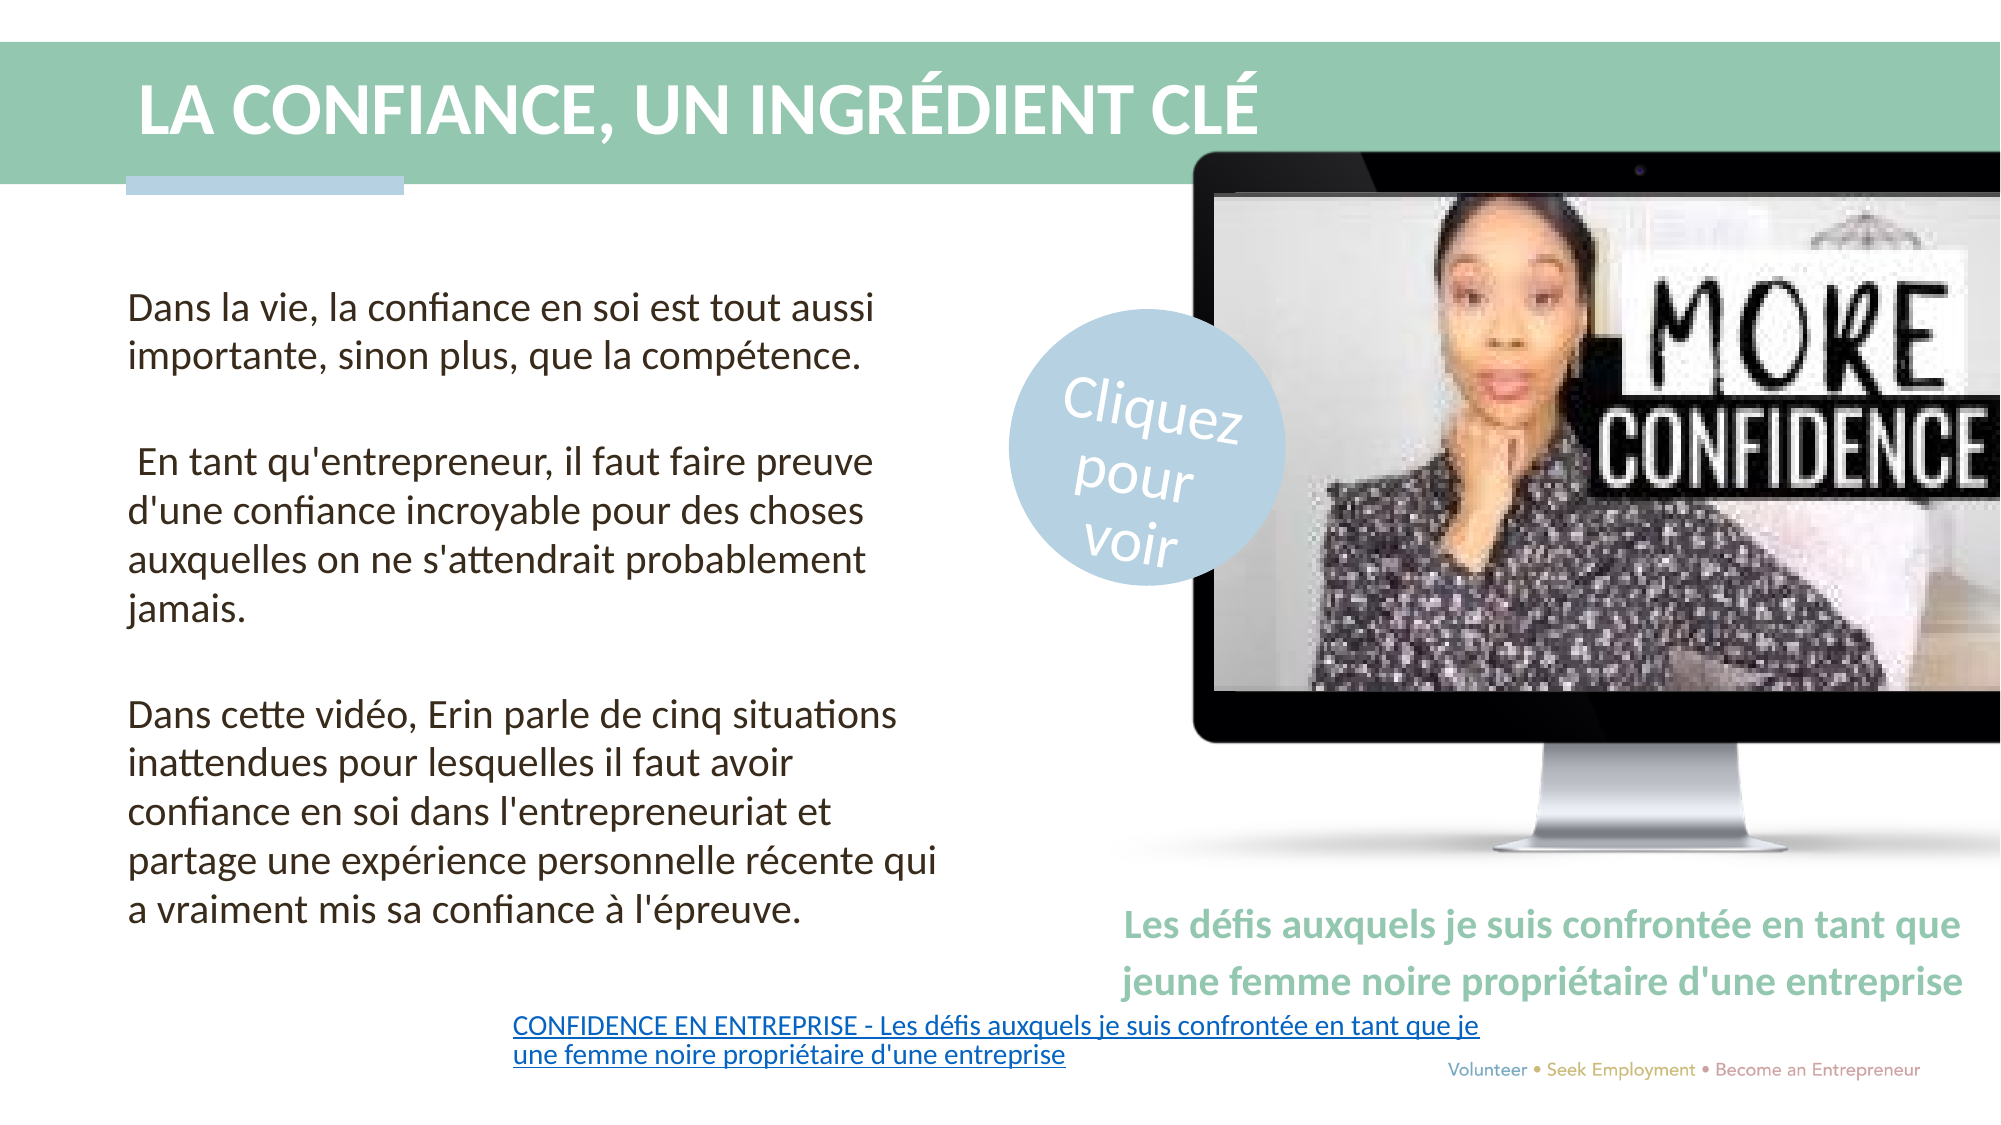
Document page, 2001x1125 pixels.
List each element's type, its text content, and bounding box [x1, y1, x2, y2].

text_box Les défis auxquels je suis confrontée en tant que jeune femme noire propriétaire d'une entreprise [1086, 918, 2000, 1068]
list Dans la vie, la confiance en soi est tout aussi importante, sinon plus, que la compétence. En tant qu'entrepreneur, il faut faire preuve d'une confiance incroyable pour des choses auxquelles on ne s'attendrait probablement jamais. Dans cette vidéo, Erin parle de cinq situations inattendues pour lesquelles il faut avoir confiance en soi dans l'entrepreneuriat et partage une expérience personnelle récente qui a vraiment mis sa confiance à l'épreuve. [112, 273, 963, 977]
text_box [1067, 138, 2000, 309]
picture [1418, 1068, 1971, 1103]
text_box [1214, 192, 2000, 692]
list LA CONFIANCE, UN INGRÉDIENT CLÉ [123, 51, 1913, 170]
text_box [1008, 309, 1286, 586]
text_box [1067, 586, 2000, 918]
text_box CONFIDENCE EN ENTREPRISE - Les défis auxquels je suis confrontée en tant que jeune femme noire propriétaire d'une entreprise [498, 998, 1502, 1049]
